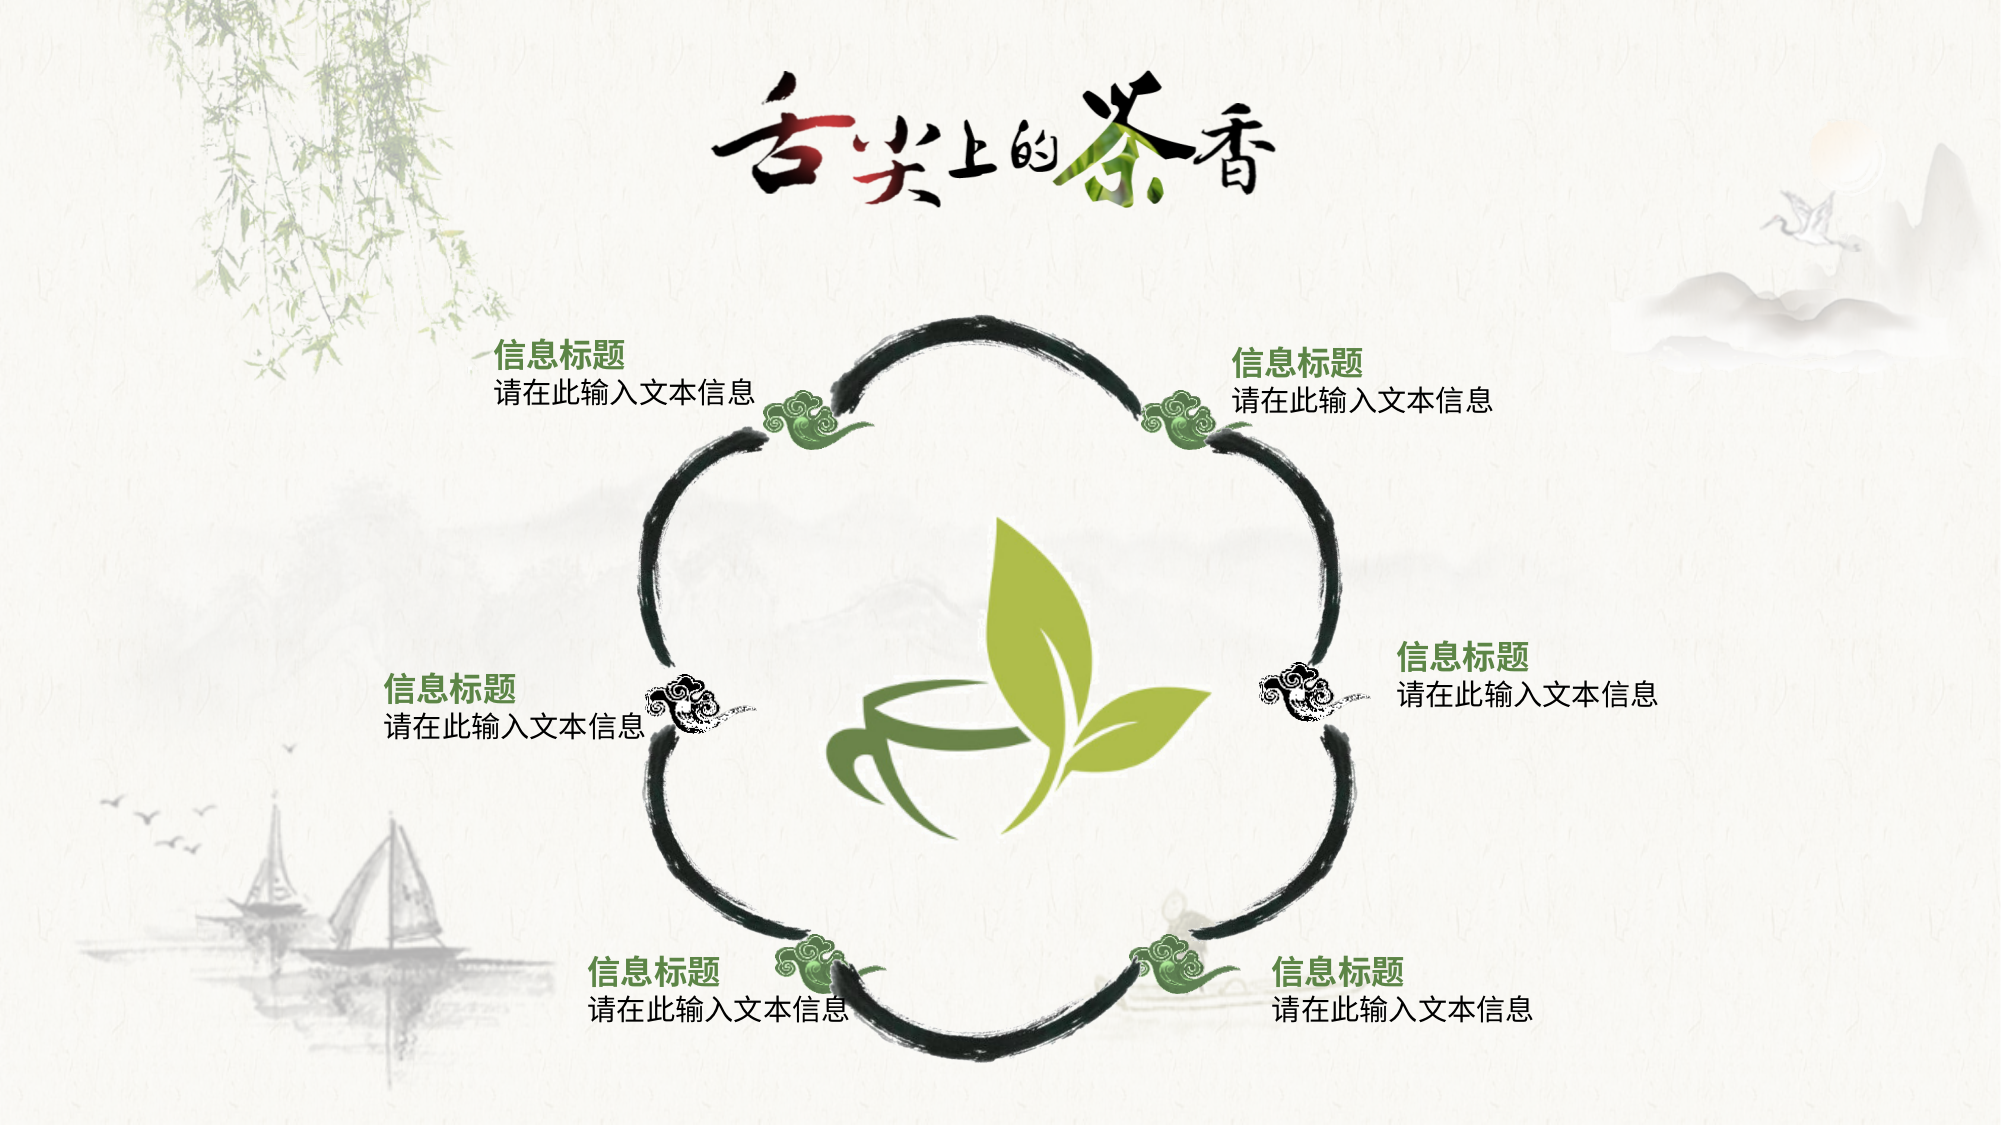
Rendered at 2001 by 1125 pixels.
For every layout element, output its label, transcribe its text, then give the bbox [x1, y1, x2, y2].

text_box 信息标题 请在此输入文本信息 [1216, 334, 1547, 425]
text_box 信息标题 请在此输入文本信息 [572, 944, 904, 1034]
text_box 信息标题 请在此输入文本信息 [1257, 944, 1588, 1034]
picture [575, 11, 1405, 1125]
text_box 信息标题 请在此输入文本信息 [478, 326, 809, 417]
text_box 信息标题 请在此输入文本信息 [368, 660, 699, 751]
text_box 信息标题 请在此输入文本信息 [1381, 628, 1712, 719]
